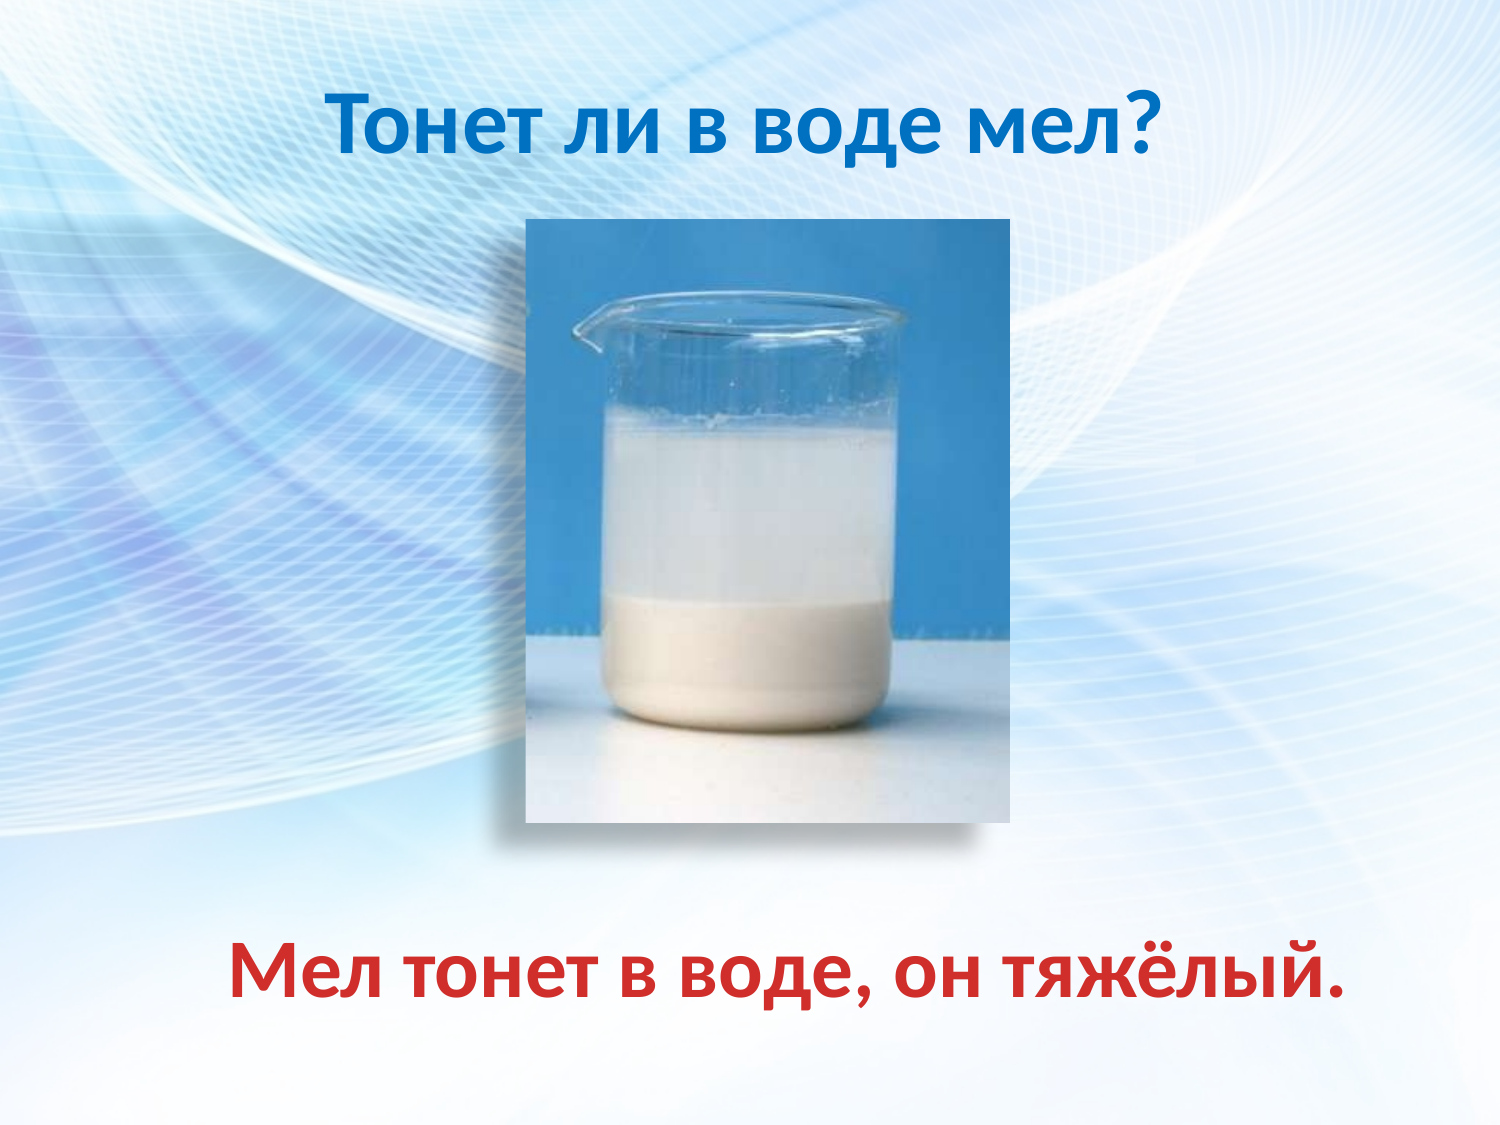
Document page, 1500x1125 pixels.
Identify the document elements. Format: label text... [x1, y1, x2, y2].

text_box Тонет ли в воде мел? [147, 54, 1344, 180]
picture [525, 219, 1011, 824]
text_box Мел тонет в воде, он тяжёлый. [159, 907, 1418, 1023]
